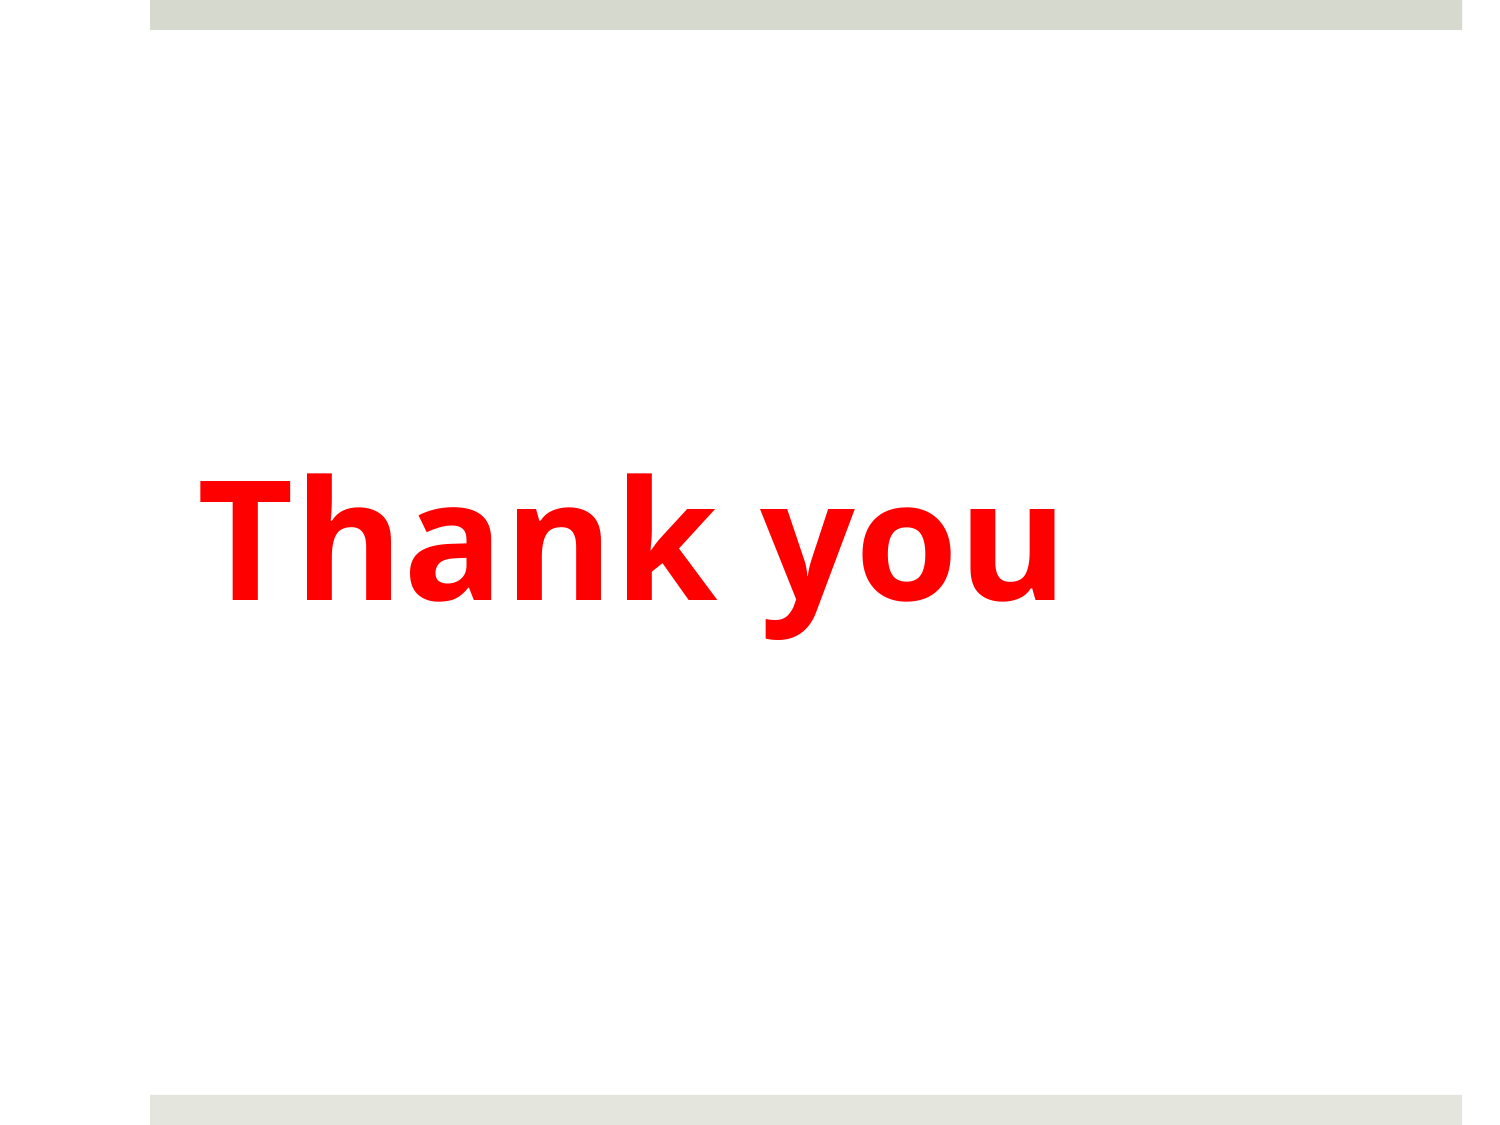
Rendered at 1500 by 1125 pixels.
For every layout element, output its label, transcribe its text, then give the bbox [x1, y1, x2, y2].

list Thank you [182, 425, 1432, 1028]
